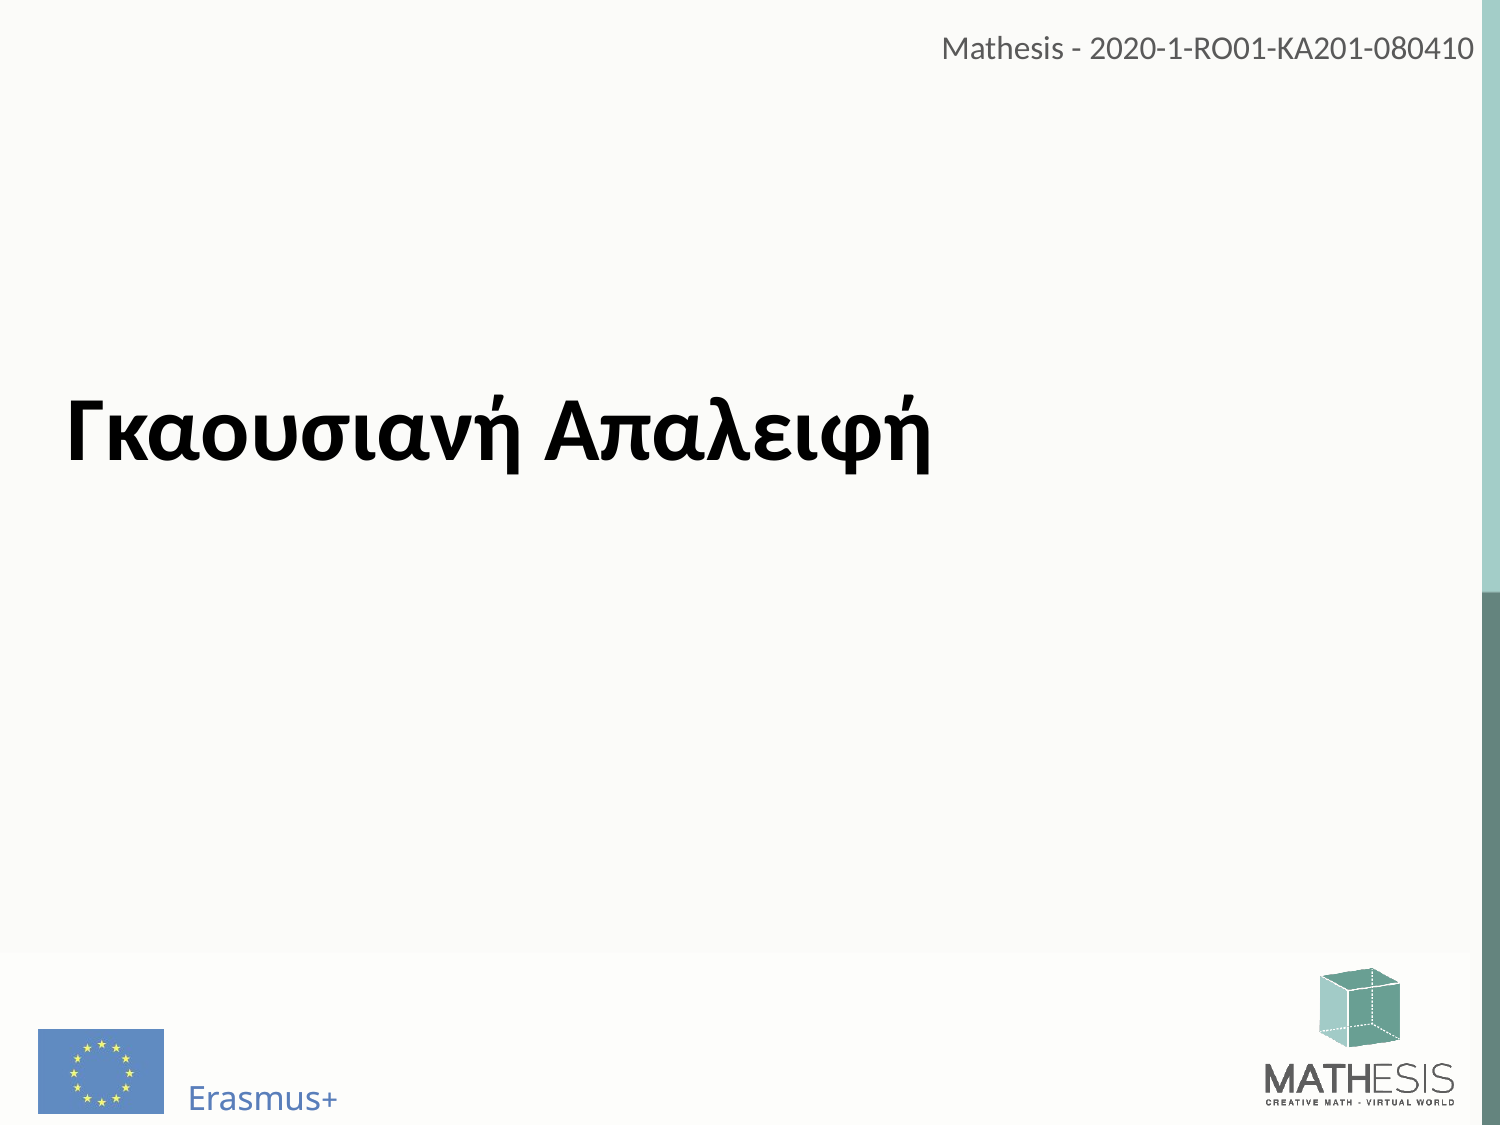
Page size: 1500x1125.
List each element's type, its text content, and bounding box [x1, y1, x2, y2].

title Γκαουσιανή Απαλειφή [53, 361, 1411, 603]
